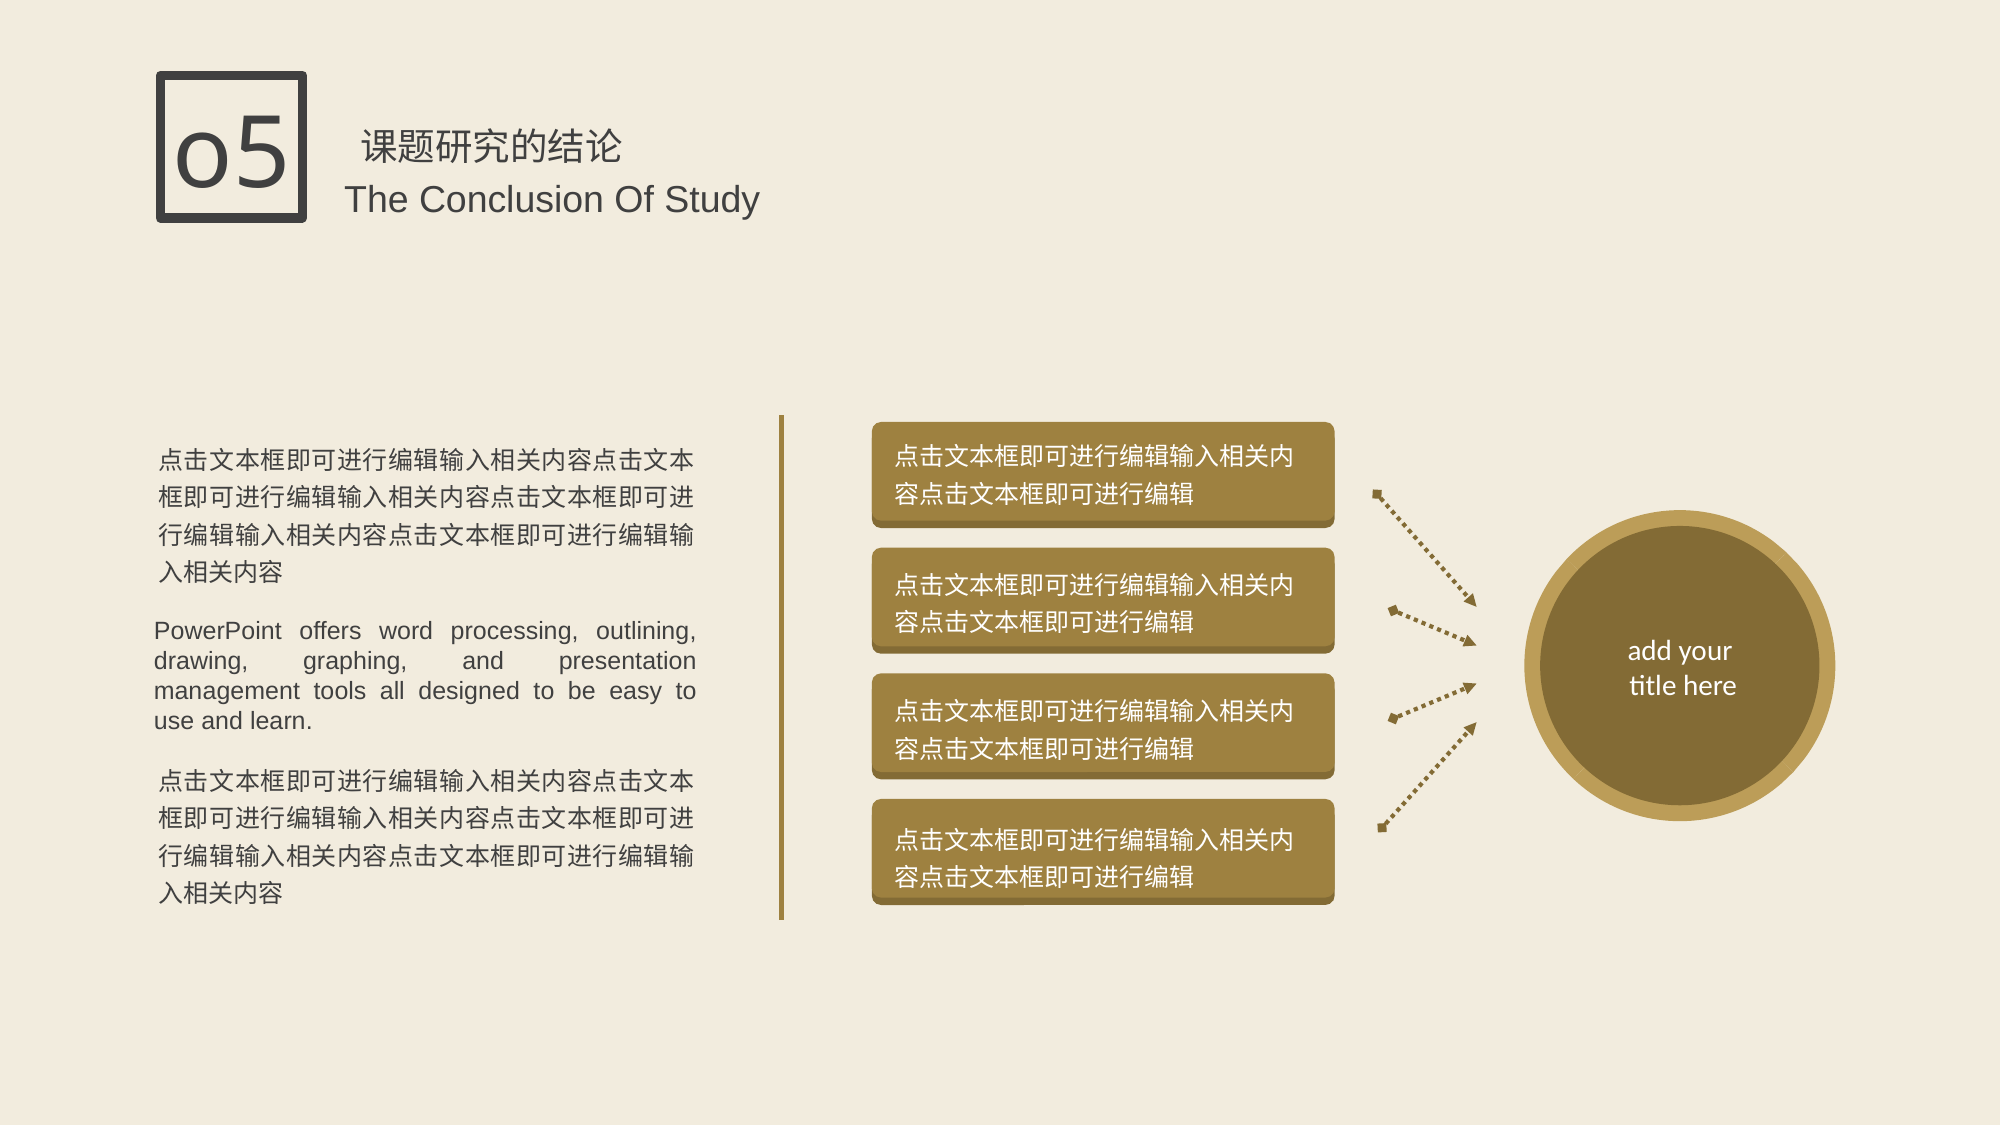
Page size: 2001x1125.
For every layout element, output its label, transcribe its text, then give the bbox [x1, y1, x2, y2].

text_box [870, 546, 1336, 648]
text_box [870, 764, 1336, 781]
text_box 点击文本框即可进行编辑输入相关内容点击文本框即可进行编辑 [880, 554, 1316, 644]
text_box [160, 75, 303, 79]
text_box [1382, 722, 1477, 828]
text_box [870, 638, 1336, 655]
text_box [1524, 510, 1836, 822]
text_box o5 [143, 79, 320, 167]
text_box [870, 672, 1336, 774]
text_box 课题研究的结论 [345, 70, 638, 167]
text_box 点击文本框即可进行编辑输入相关内容点击文本框即可进行编辑输入相关内容点击文本框即可进行编辑输入相关内容点击文本框即可进行编辑输入相关内容 [143, 750, 710, 915]
text_box [870, 513, 1336, 530]
text_box 点击文本框即可进行编辑输入相关内容点击文本框即可进行编辑输入相关内容点击文本框即可进行编辑输入相关内容点击文本框即可进行编辑输入相关内容 [143, 429, 710, 594]
text_box [870, 890, 1336, 907]
text_box [870, 797, 1336, 899]
text_box [870, 420, 1336, 522]
text_box 点击文本框即可进行编辑输入相关内容点击文本框即可进行编辑 [880, 425, 1316, 516]
text_box PowerPoint offers word processing, outlining, drawing, graphing, and presentation management tools all designed to be easy to use and learn. [153, 614, 698, 735]
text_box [1393, 610, 1477, 646]
text_box The Conclusion Of Study [140, 167, 965, 228]
text_box 点击文本框即可进行编辑输入相关内容点击文本框即可进行编辑 [880, 809, 1316, 899]
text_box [1376, 494, 1477, 607]
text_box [1393, 683, 1477, 719]
text_box 点击文本框即可进行编辑输入相关内容点击文本框即可进行编辑 [880, 680, 1316, 771]
